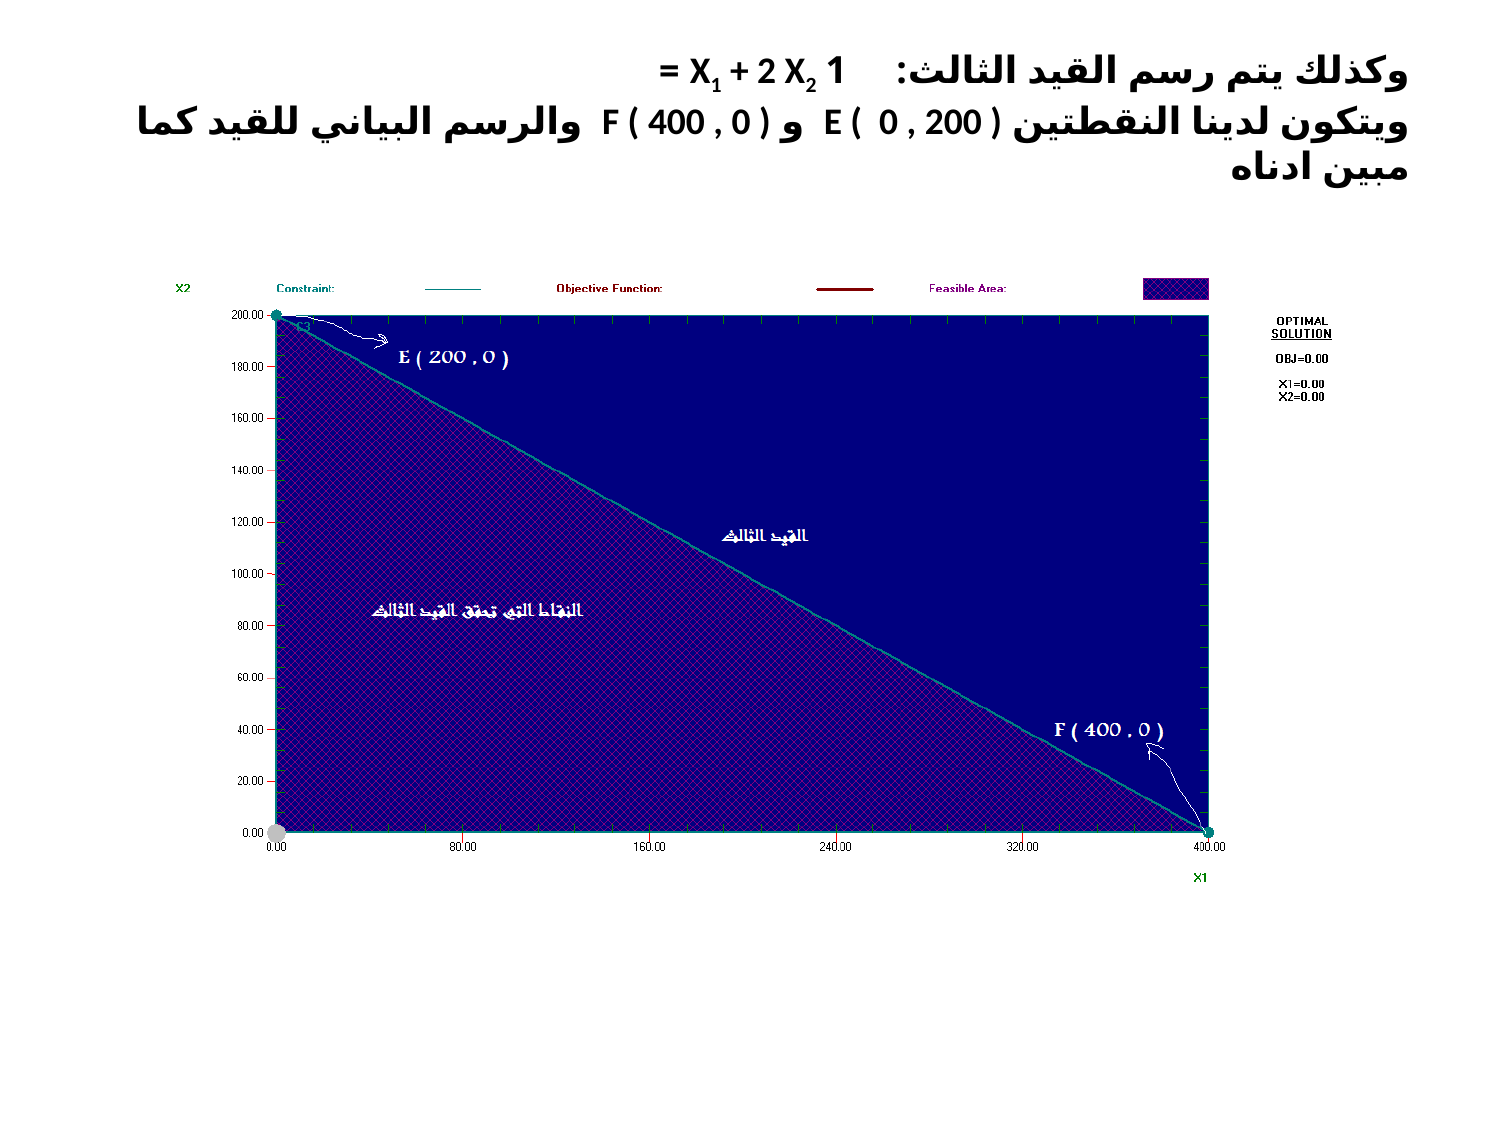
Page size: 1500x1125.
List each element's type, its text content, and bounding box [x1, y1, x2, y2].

title وكذلك يتم رسم القيد الثالث: 1 X1 + 2 X2 = ويتكون لدينا النقطتين E ( 0 , 200 ) و F ( 400 , 0 ) والرسم البياني للقيد كما مبين ادناه [75, 45, 1425, 233]
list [89, 262, 1411, 1006]
